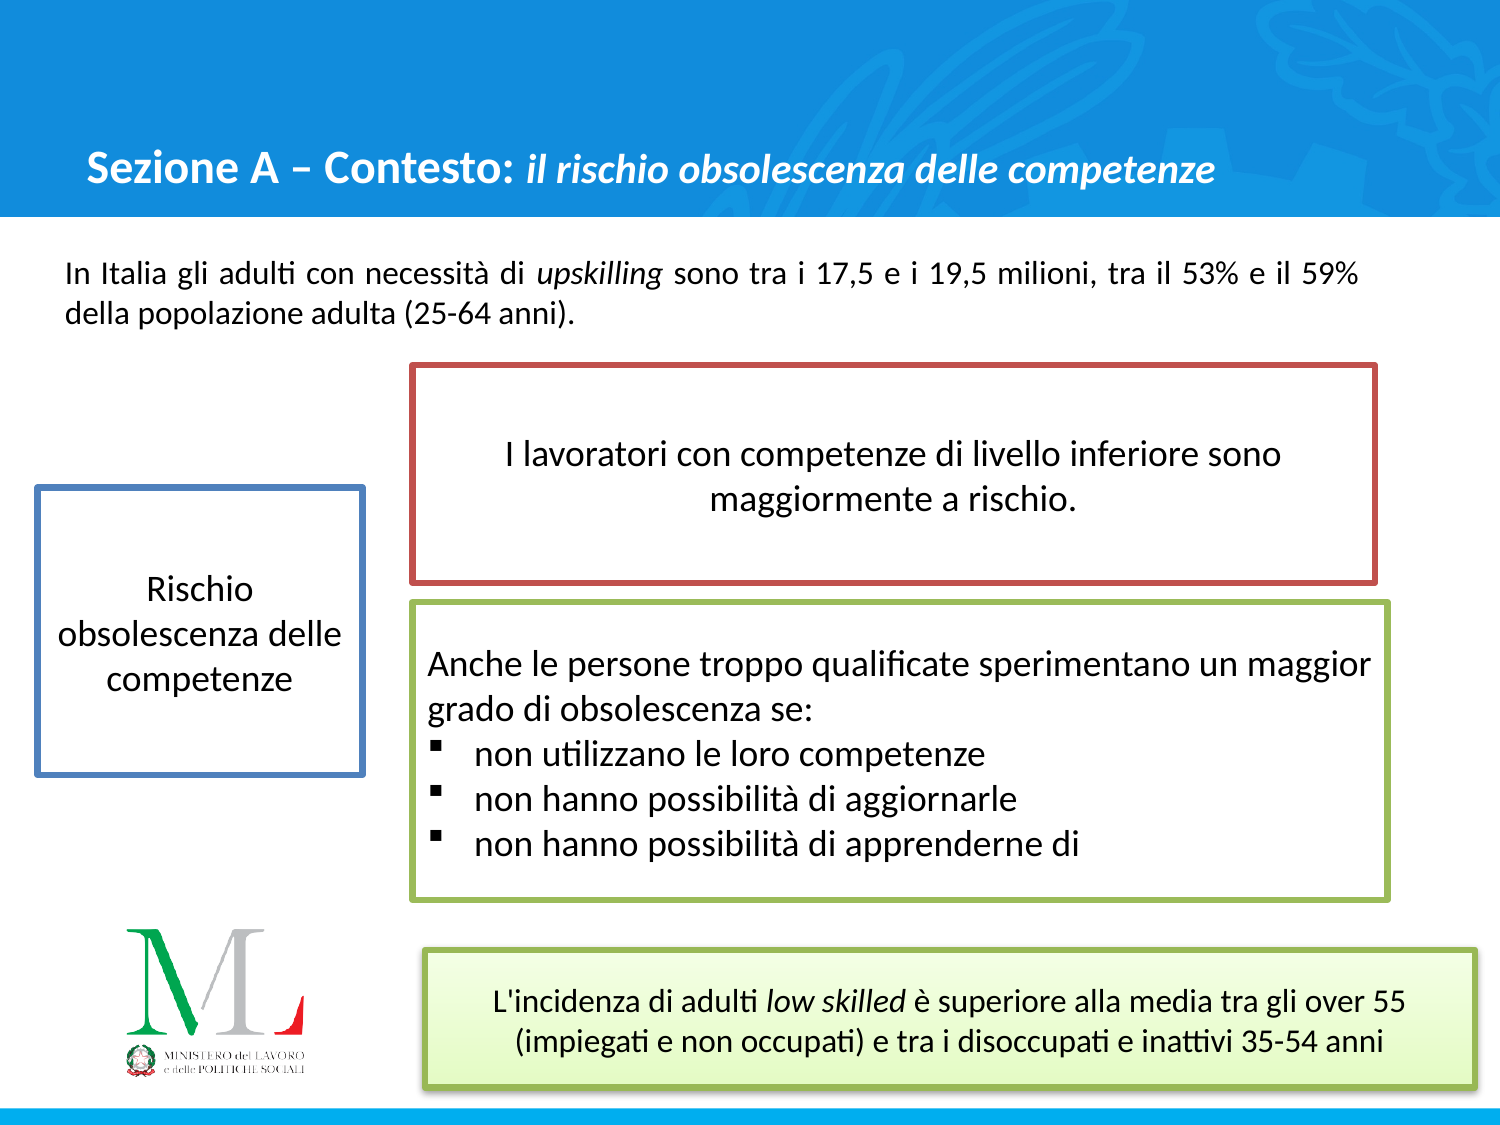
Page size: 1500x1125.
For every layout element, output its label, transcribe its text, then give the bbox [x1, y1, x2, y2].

text_box Anche le persone troppo qualificate sperimentano un maggior grado di obsolescenza se: non utilizzano le loro competenze non hanno possibilità di aggiornarle non hanno possibilità di apprenderne di [410, 600, 1389, 902]
text_box Rischio obsolescenza delle competenze [35, 485, 365, 777]
picture [126, 929, 304, 1077]
title Sezione A – Contesto: il rischio obsolescenza delle competenze [86, 135, 1414, 194]
text_box In Italia gli adulti con necessità di upskilling sono tra i 17,5 e i 19,5 milioni, tra il 53% e il 59% della popolazione adulta (25-64 anni). [50, 244, 1375, 339]
text_box I lavoratori con competenze di livello inferiore sono maggiormente a rischio. [410, 363, 1377, 585]
picture [0, 0, 1500, 217]
text_box L'incidenza di adulti low skilled è superiore alla media tra gli over 55 (impiegati e non occupati) e tra i disoccupati e inattivi 35-54 anni [424, 949, 1476, 1088]
